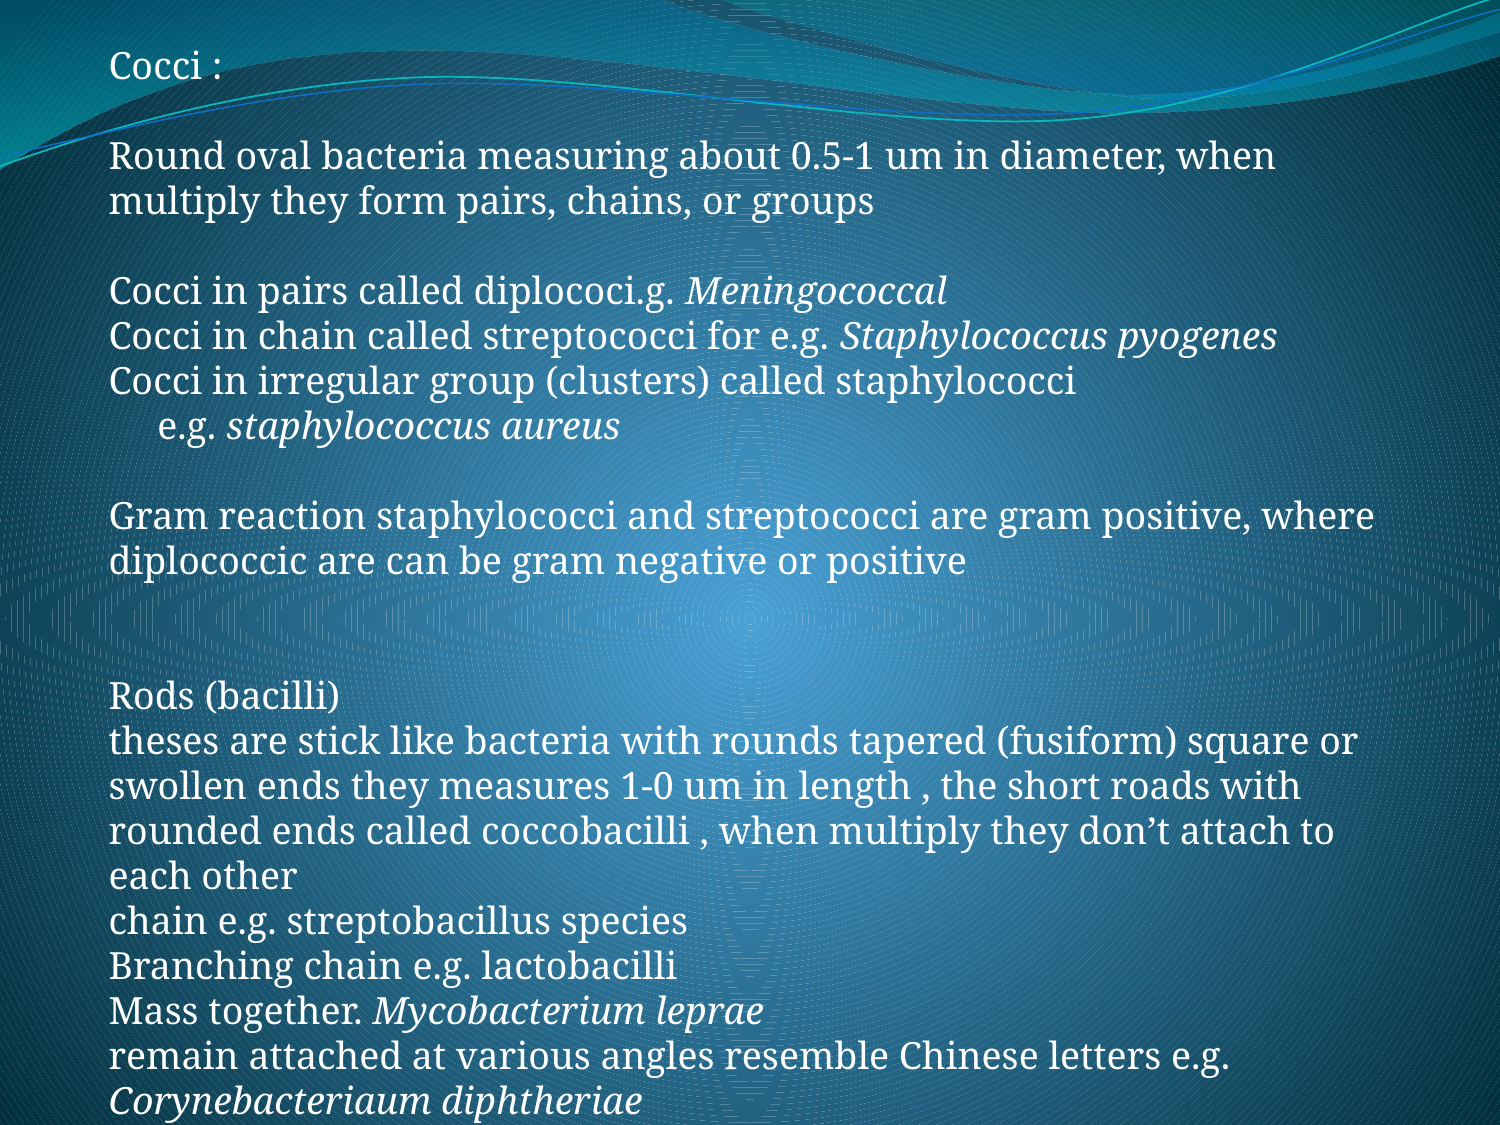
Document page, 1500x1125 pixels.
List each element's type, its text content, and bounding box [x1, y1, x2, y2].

text_box Cocci : Round oval bacteria measuring about 0.5-1 um in diameter, when multiply they form pairs, chains, or groups Cocci in pairs called diplococi.g. Meningococcal Cocci in chain called streptococci for e.g. Staphylococcus pyogenes Cocci in irregular group (clusters) called staphylococci e.g. staphylococcus aureus Gram reaction staphylococci and streptococci are gram positive, where diplococcic are can be gram negative or positive Rods (bacilli) theses are stick like bacteria with rounds tapered (fusiform) square or swollen ends they measures 1-0 um in length , the short roads with rounded ends called coccobacilli , when multiply they don’t attach to each other chain e.g. streptobacillus species Branching chain e.g. lactobacilli Mass together. Mycobacterium leprae remain attached at various angles resemble Chinese letters e.g. Corynebacteriaum diphtheriae [93, 34, 1395, 1125]
